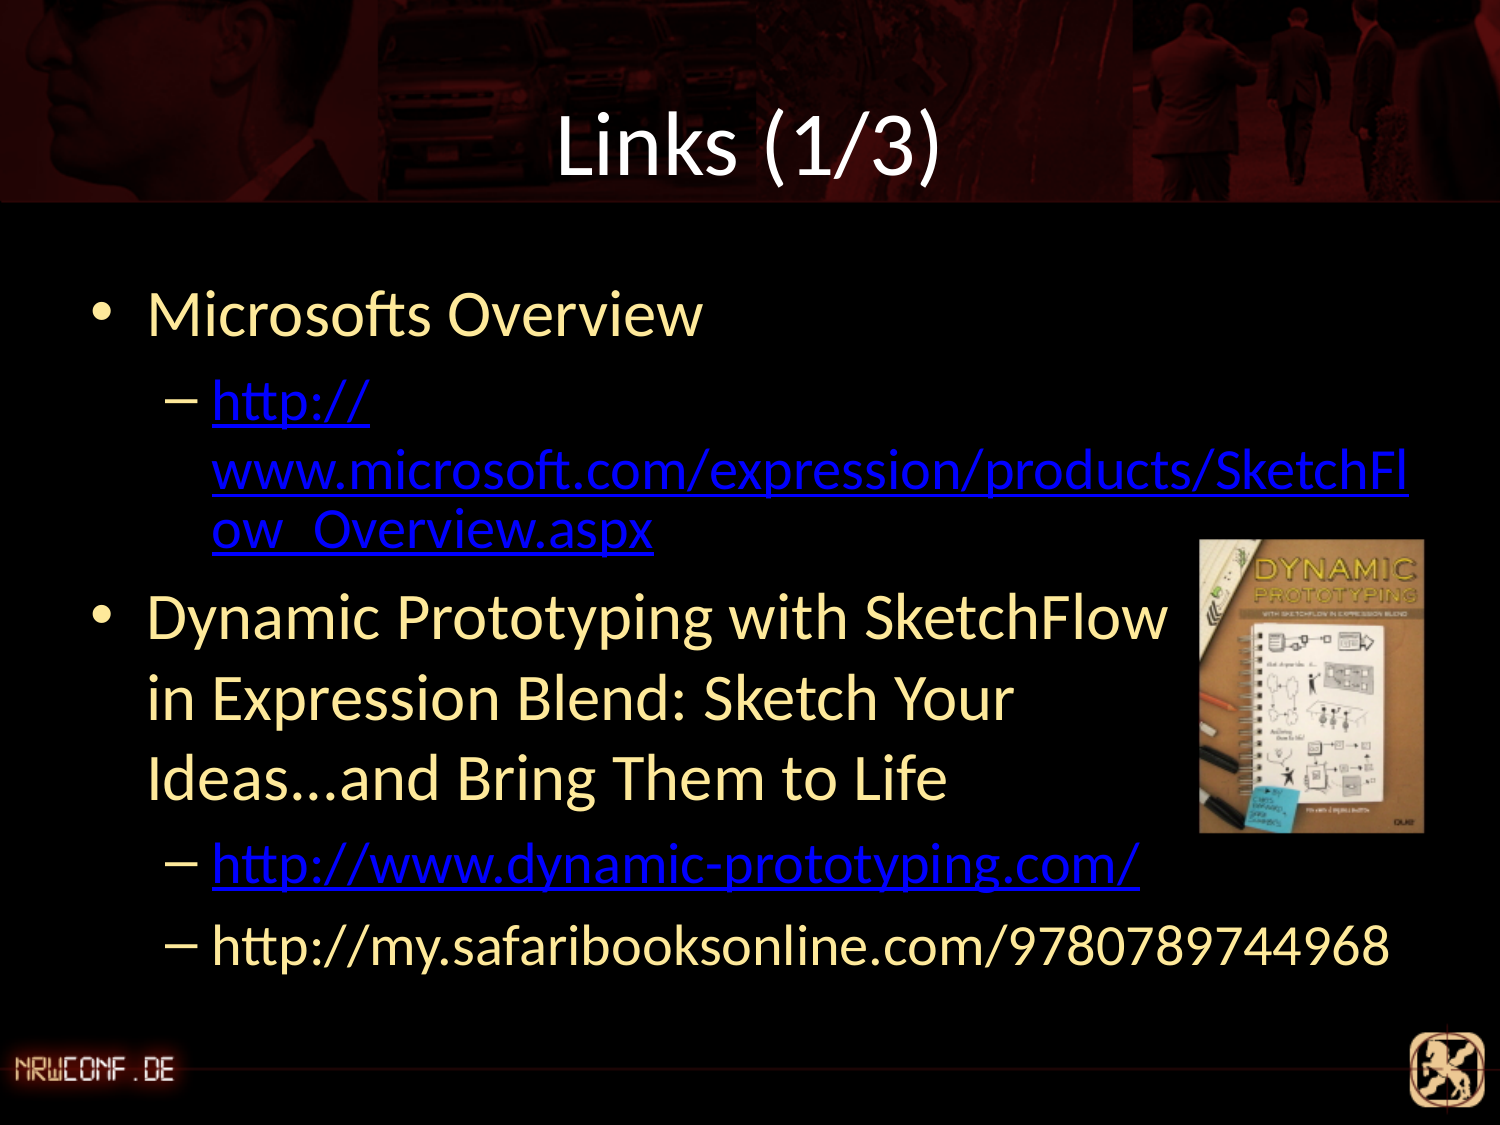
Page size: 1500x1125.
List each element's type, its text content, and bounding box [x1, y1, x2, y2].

list Microsofts Overview http://www.microsoft.com/expression/products/SketchFlow_Overview.aspx Dynamic Prototyping with SketchFlow in Expression Blend: Sketch Your Ideas...and Bring Them to Life http://www.dynamic-prototyping.com/ http://my.safaribooksonline.com/9780789744968 [75, 262, 1425, 1005]
title Links (1/3) [75, 45, 1425, 233]
picture [0, 0, 1500, 1125]
